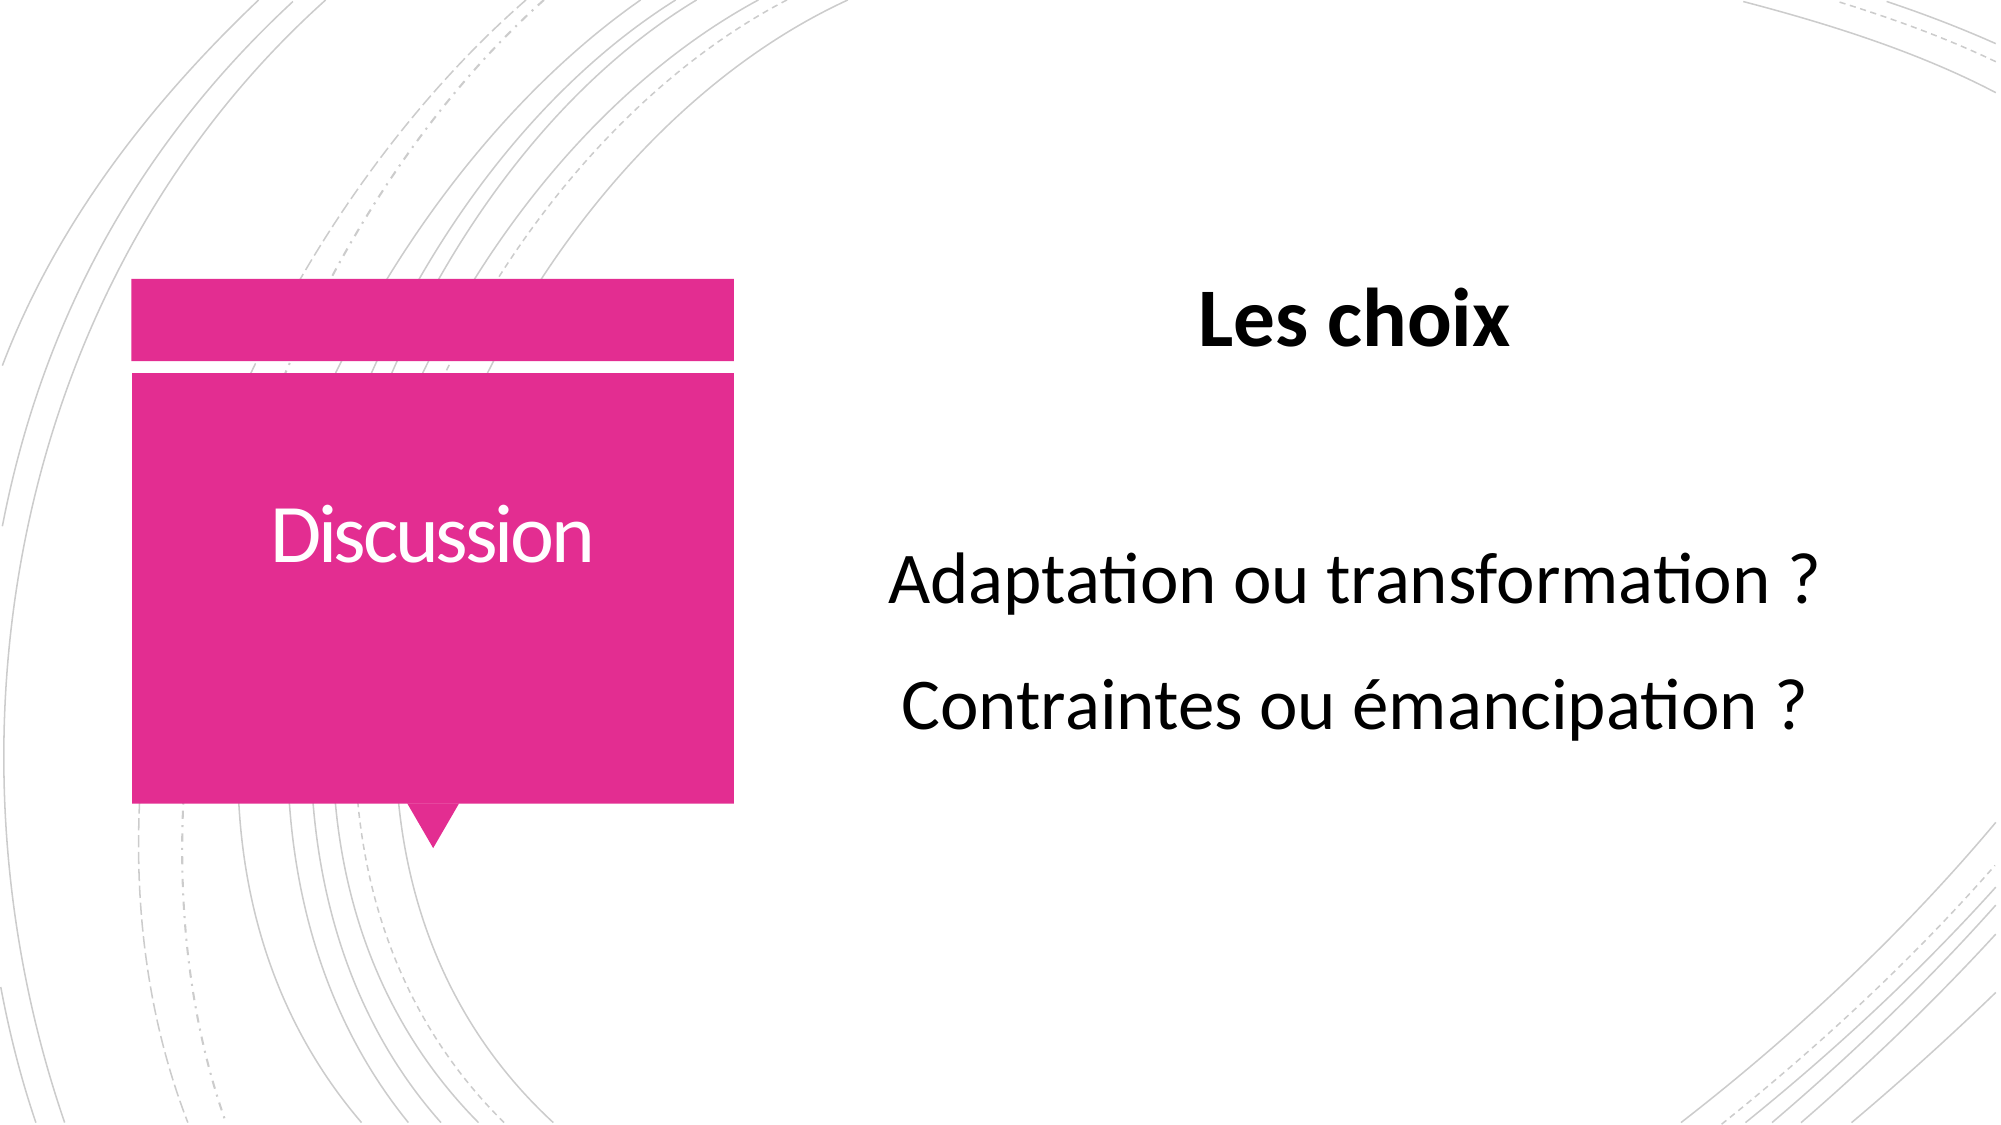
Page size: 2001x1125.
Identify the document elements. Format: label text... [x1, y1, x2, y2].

list Les choix Adaptation ou transformation ? Contraintes ou émancipation ? [839, 0, 1871, 1125]
title Discussion [145, 385, 720, 789]
